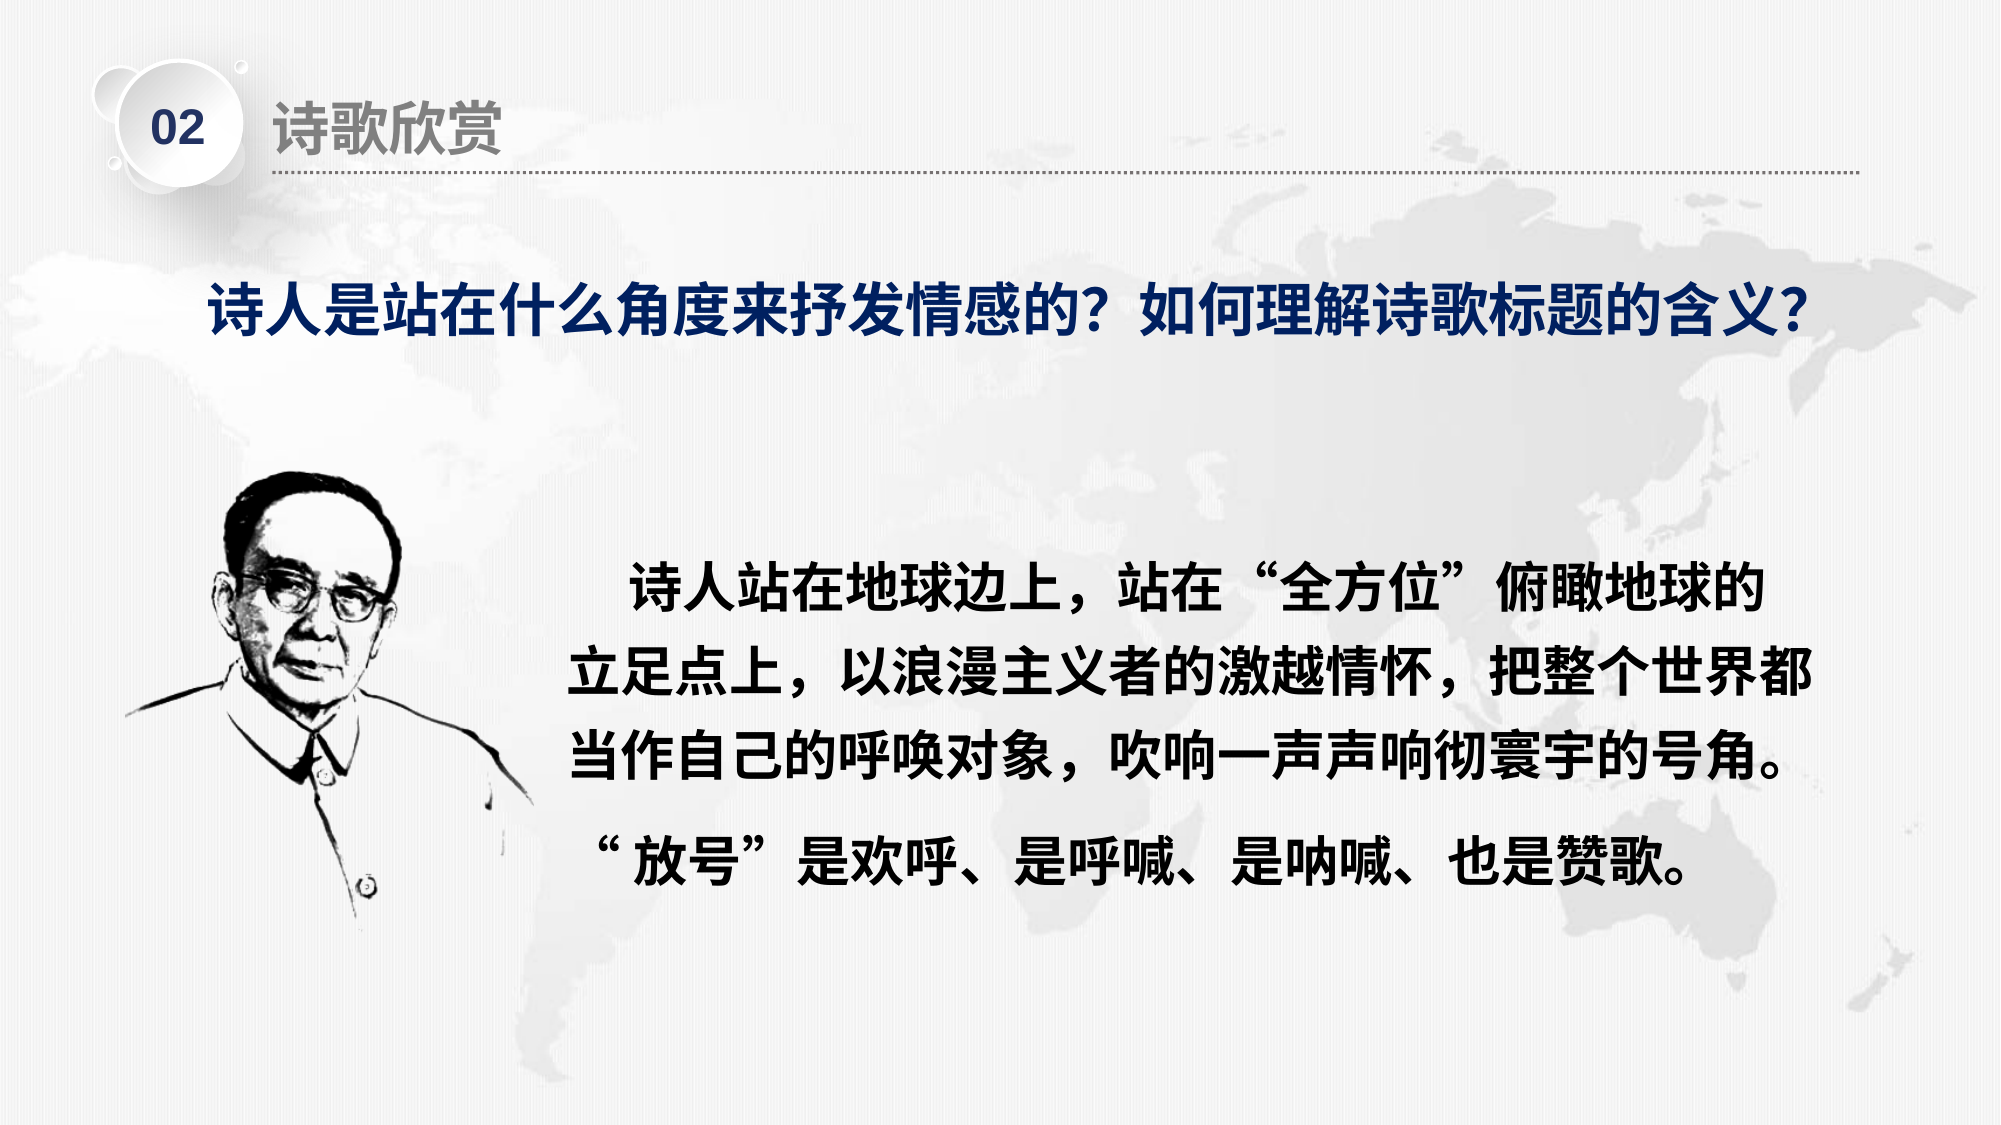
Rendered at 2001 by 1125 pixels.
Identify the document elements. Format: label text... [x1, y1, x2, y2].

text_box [92, 60, 248, 193]
text_box 诗人是站在什么角度来抒发情感的？如何理解诗歌标题的含义？ [192, 266, 1837, 351]
text_box 诗人站在地球边上，站在“全方位”俯瞰地球的立足点上，以浪漫主义者的激越情怀，把整个世界都当作自己的呼唤对象，吹响一声声响彻寰宇的号角。 “放号”是欢呼、是呼喊、是呐喊、也是赞歌。 [554, 526, 1837, 900]
picture [0, 0, 2000, 1125]
text_box 诗歌欣赏 [257, 92, 1407, 205]
